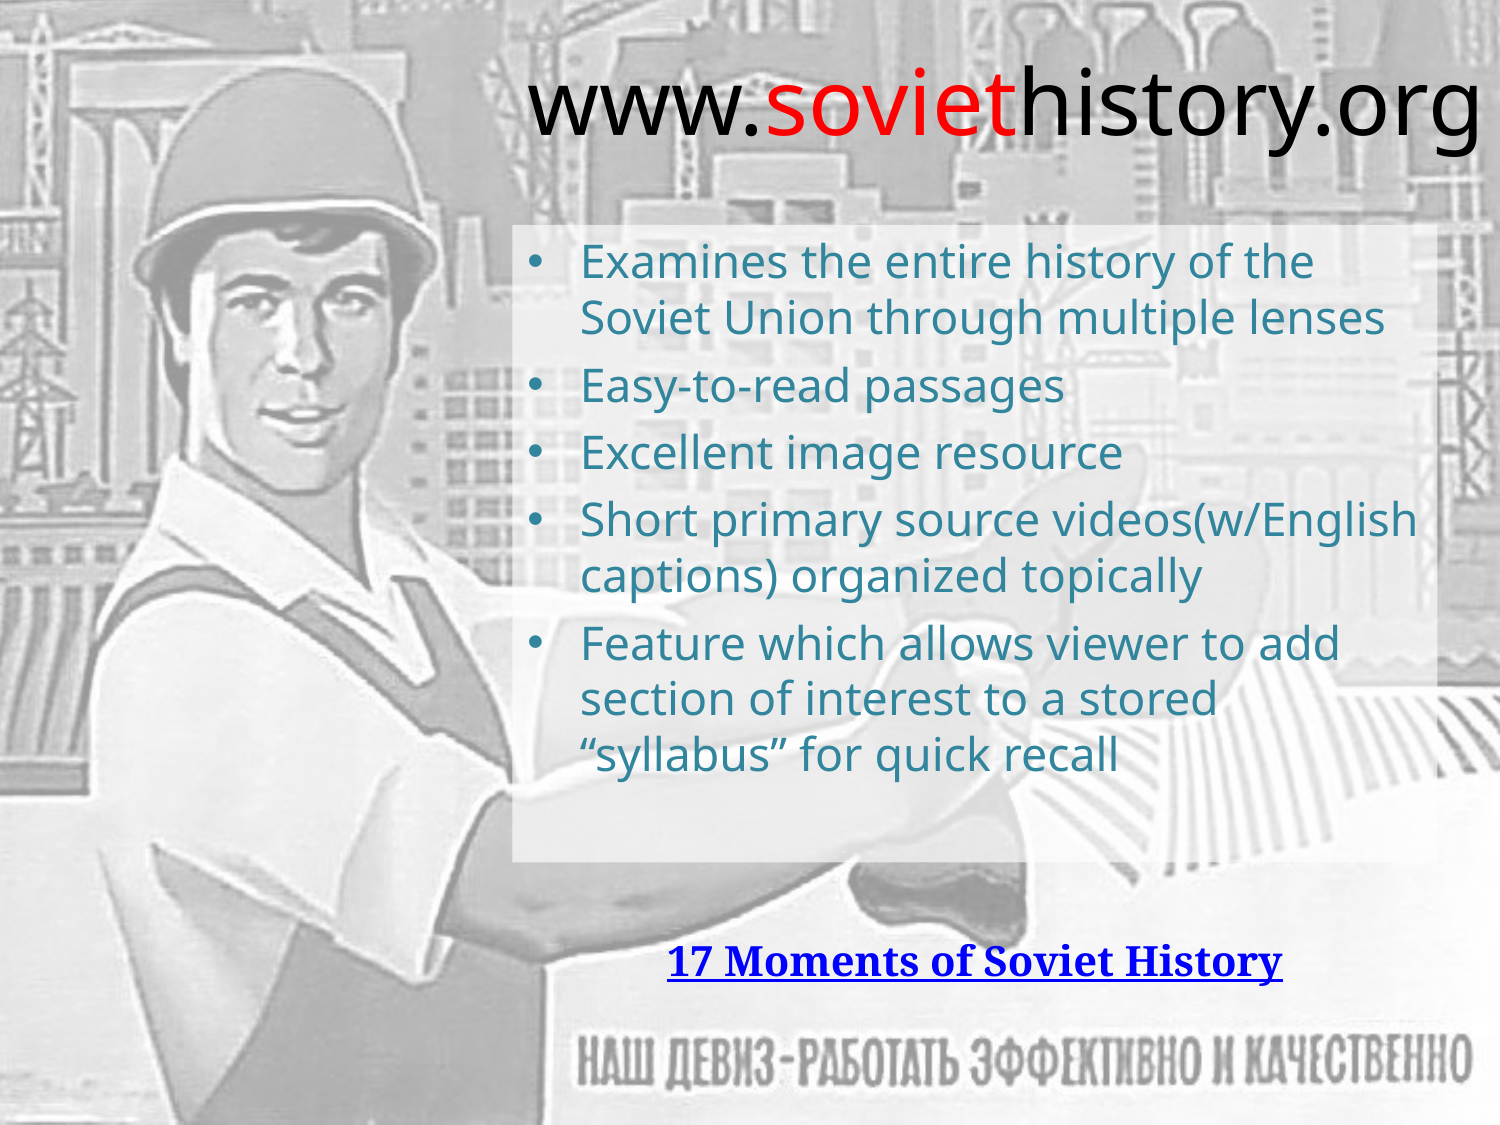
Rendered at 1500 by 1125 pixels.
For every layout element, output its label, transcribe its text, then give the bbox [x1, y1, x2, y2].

text_box 17 Moments of Soviet History [624, 926, 1325, 999]
title www.soviethistory.org [150, 5, 1500, 193]
list Examines the entire history of the Soviet Union through multiple lenses Easy-to-read passages Excellent image resource Short primary source videos(w/English captions) organized topically Feature which allows viewer to add section of interest to a stored “syllabus” for quick recall [512, 224, 1438, 863]
